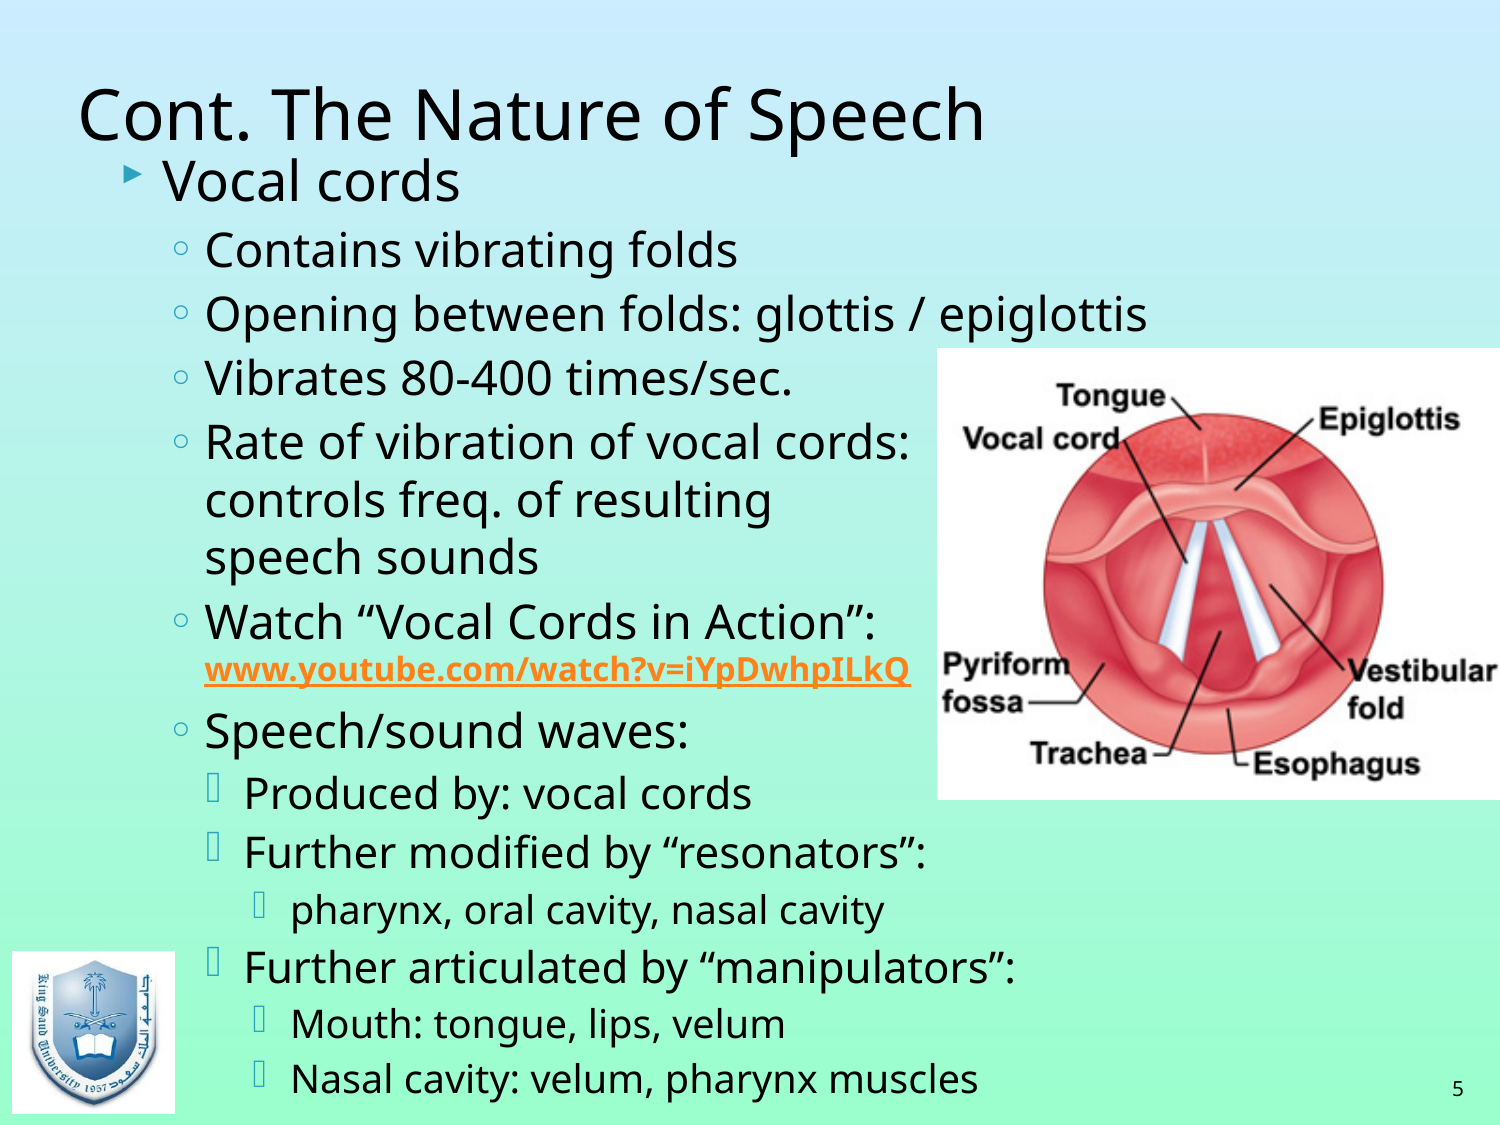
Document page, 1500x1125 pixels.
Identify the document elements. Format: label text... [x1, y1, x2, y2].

picture [12, 951, 175, 1114]
list Vocal cords Contains vibrating folds Opening between folds: glottis / epiglottis Vibrates 80-400 times/sec. Rate of vibration of vocal cords: controls freq. of resulting speech sounds Watch “Vocal Cords in Action”: www.youtube.com/watch?v=iYpDwhpILkQ Speech/sound waves: Produced by: vocal cords Further modified by “resonators”: pharynx, oral cavity, nasal cavity Further articulated by “manipulators”: Mouth: tongue, lips, velum Nasal cavity: velum, pharynx muscles [87, 137, 1438, 1113]
picture [937, 347, 1500, 801]
title Cont. The Nature of Speech [62, 62, 1413, 163]
slide_number 5 [1418, 1051, 1479, 1112]
